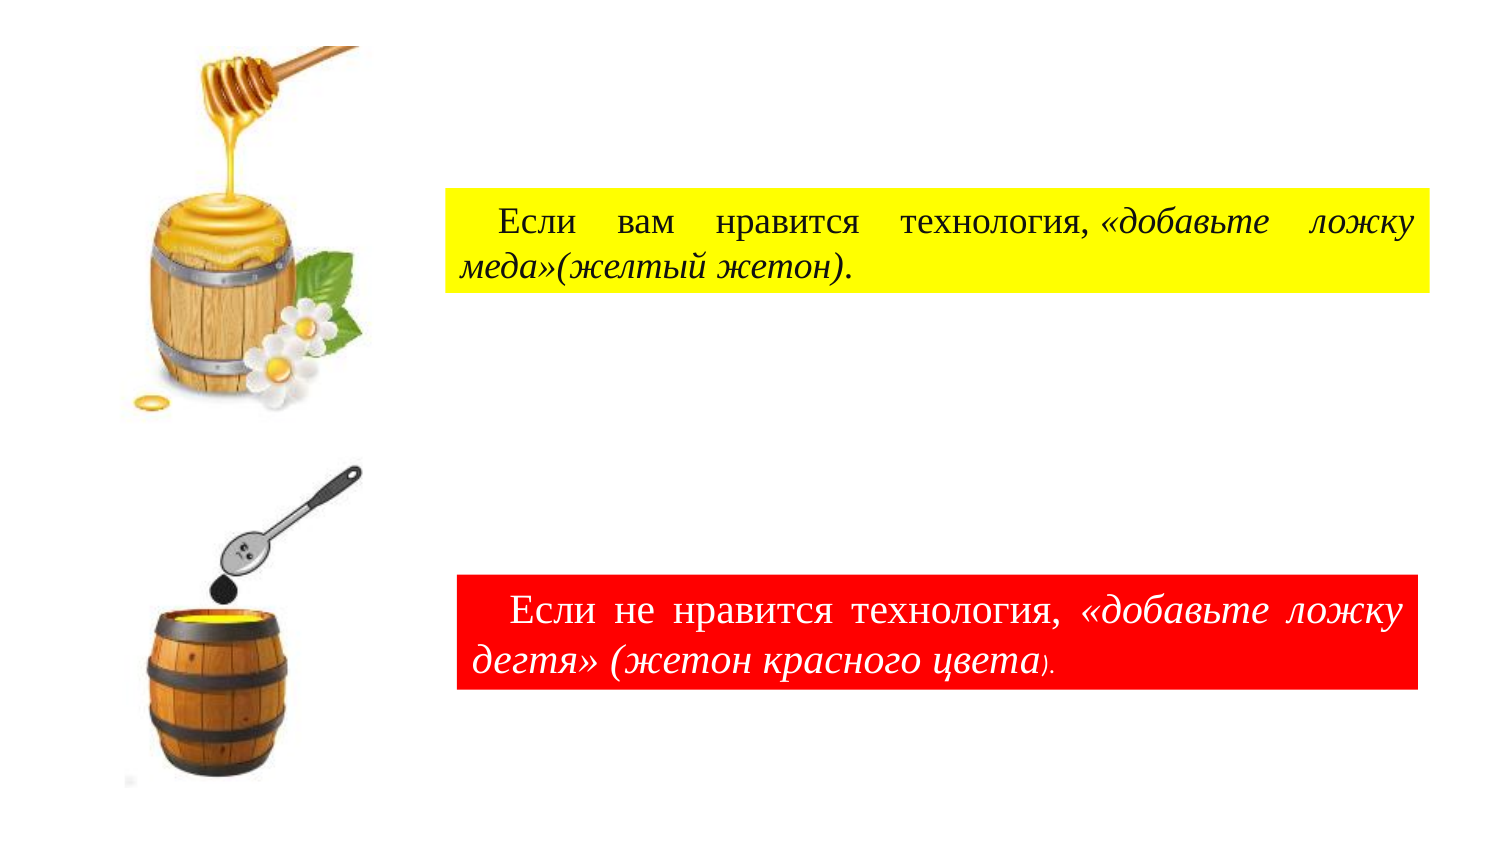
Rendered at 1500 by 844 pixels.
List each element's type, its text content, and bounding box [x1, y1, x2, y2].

text_box Если вам нравится технология, «добавьте ложку меда»(желтый жетон). [451, 188, 1430, 293]
picture [0, 456, 441, 788]
picture [46, 46, 448, 449]
text_box Если не нравится технология, «добавьте ложку дегтя» (жетон красного цвета). [456, 574, 1418, 690]
